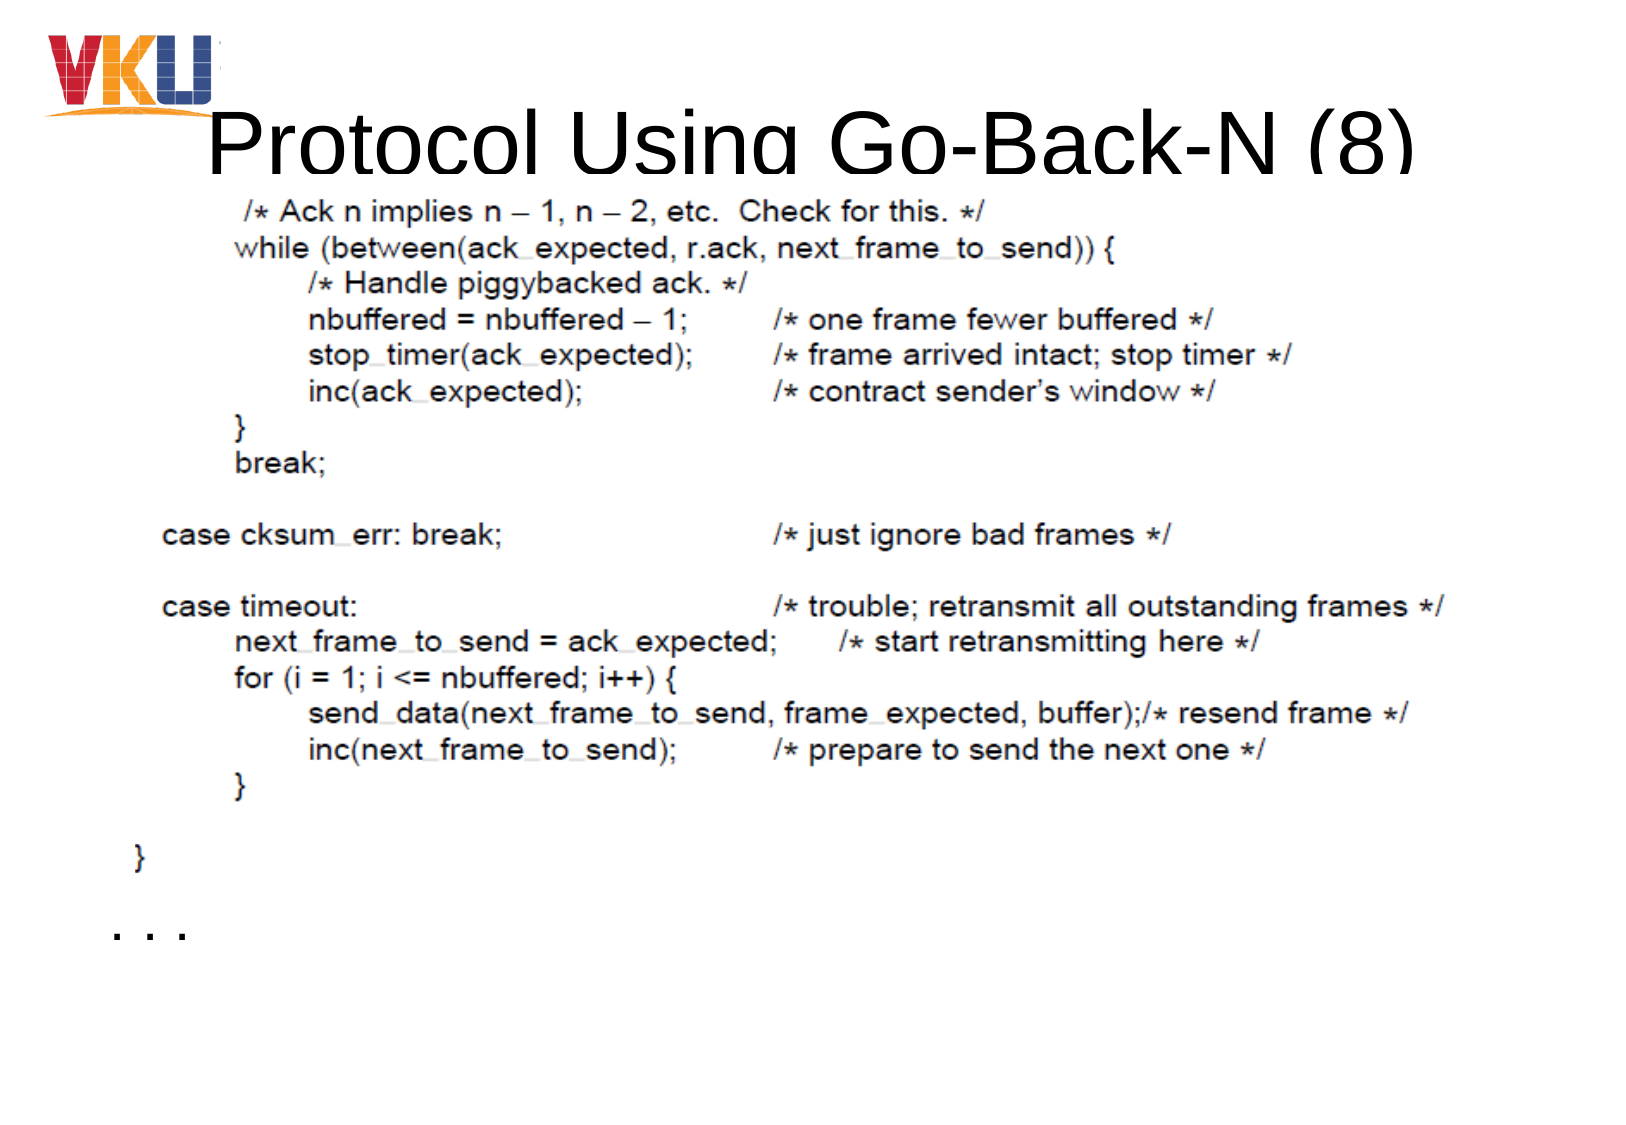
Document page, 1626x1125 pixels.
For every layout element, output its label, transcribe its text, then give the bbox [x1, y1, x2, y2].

text_box . . . [94, 875, 285, 960]
picture [135, 174, 1518, 898]
picture [32, 21, 228, 129]
list A sliding window protocol using go-back-n. [81, 232, 1544, 1038]
title Protocol Using Go-Back-N (8) [81, 45, 1544, 232]
